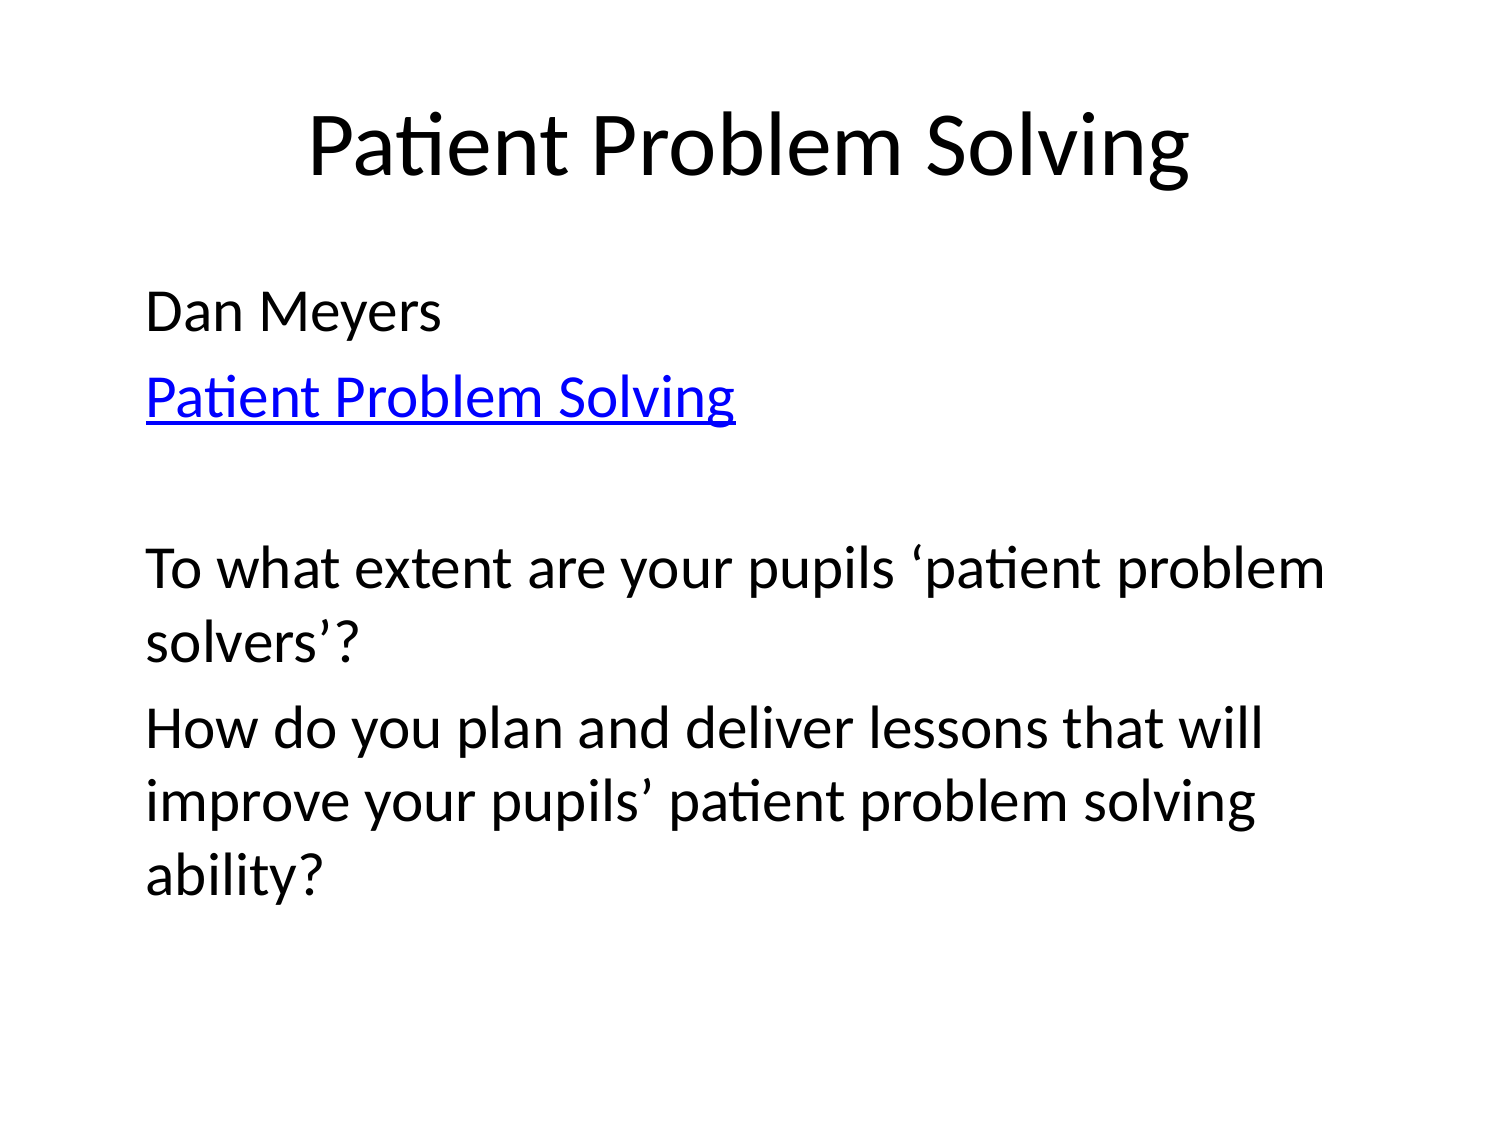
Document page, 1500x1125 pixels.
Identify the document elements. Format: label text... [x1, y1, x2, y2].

title Patient Problem Solving [75, 45, 1425, 233]
list Dan Meyers Patient Problem Solving To what extent are your pupils ‘patient problem solvers’? How do you plan and deliver lessons that will improve your pupils’ patient problem solving ability? [75, 262, 1425, 1005]
